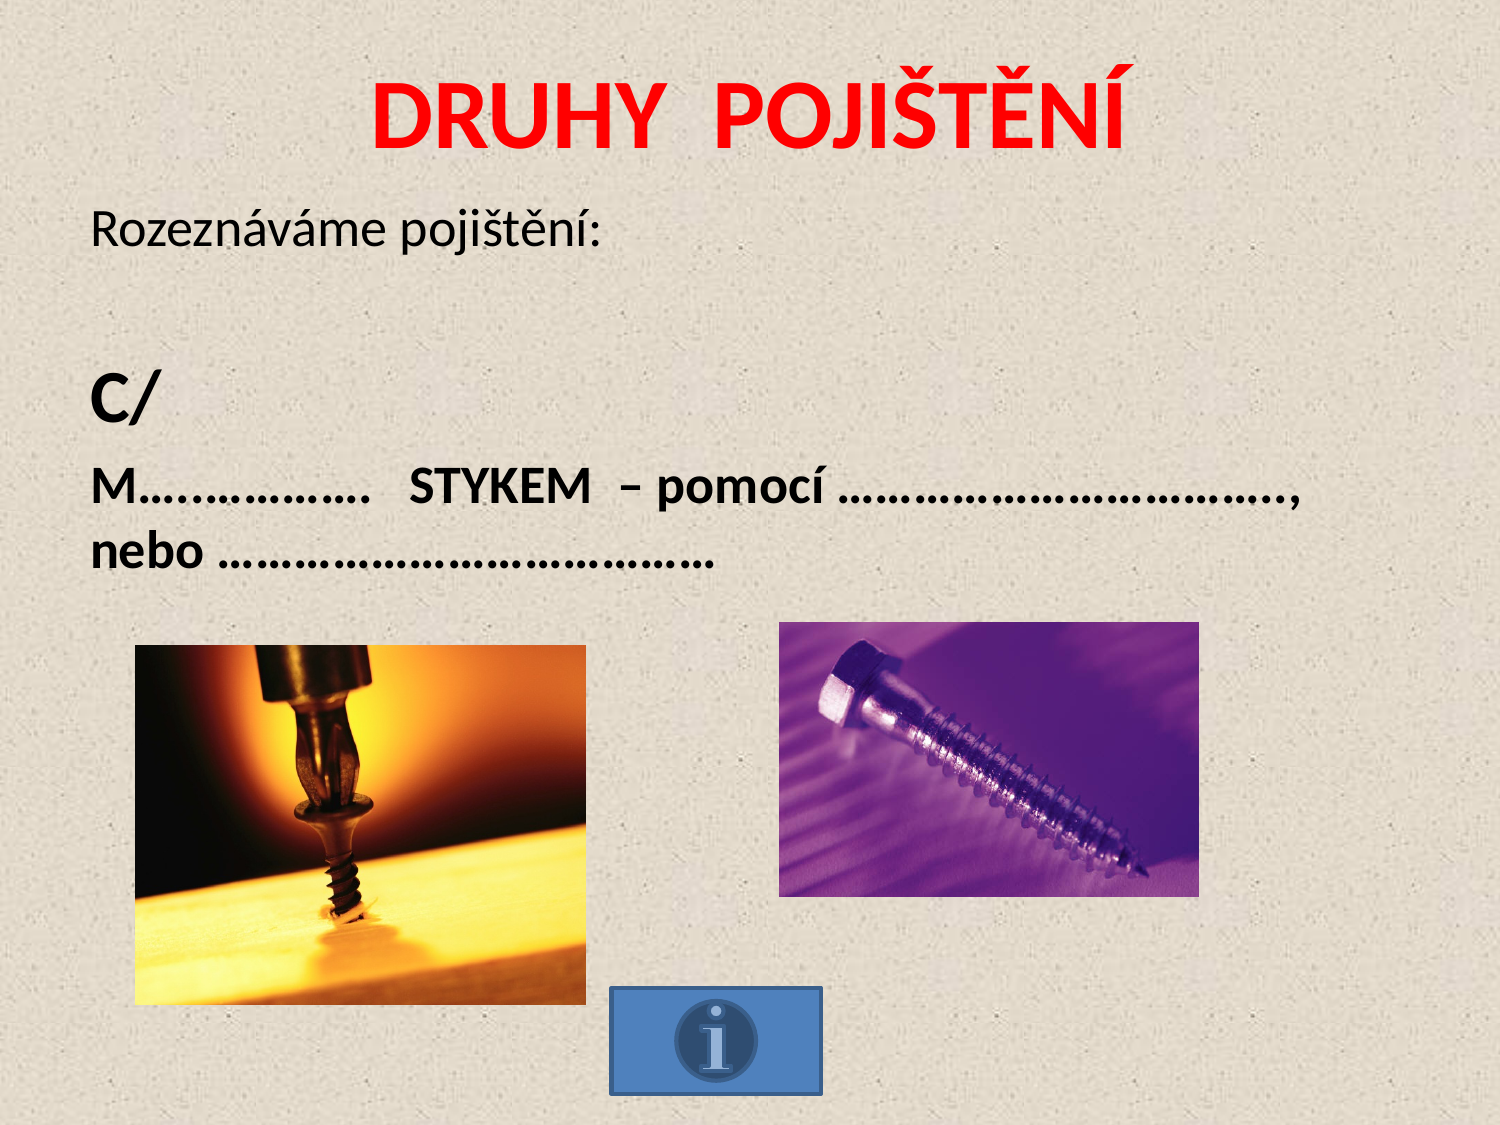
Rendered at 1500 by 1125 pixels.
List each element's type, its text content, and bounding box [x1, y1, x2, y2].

picture [0, 0, 1500, 1125]
list Rozeznáváme pojištění: C/ M…..…………. STYKEM – pomocí …………………………….., nebo ………………………………… [75, 184, 1425, 681]
text_box [609, 986, 823, 1096]
title DRUHY POJIŠTĚNÍ [75, 45, 1425, 173]
